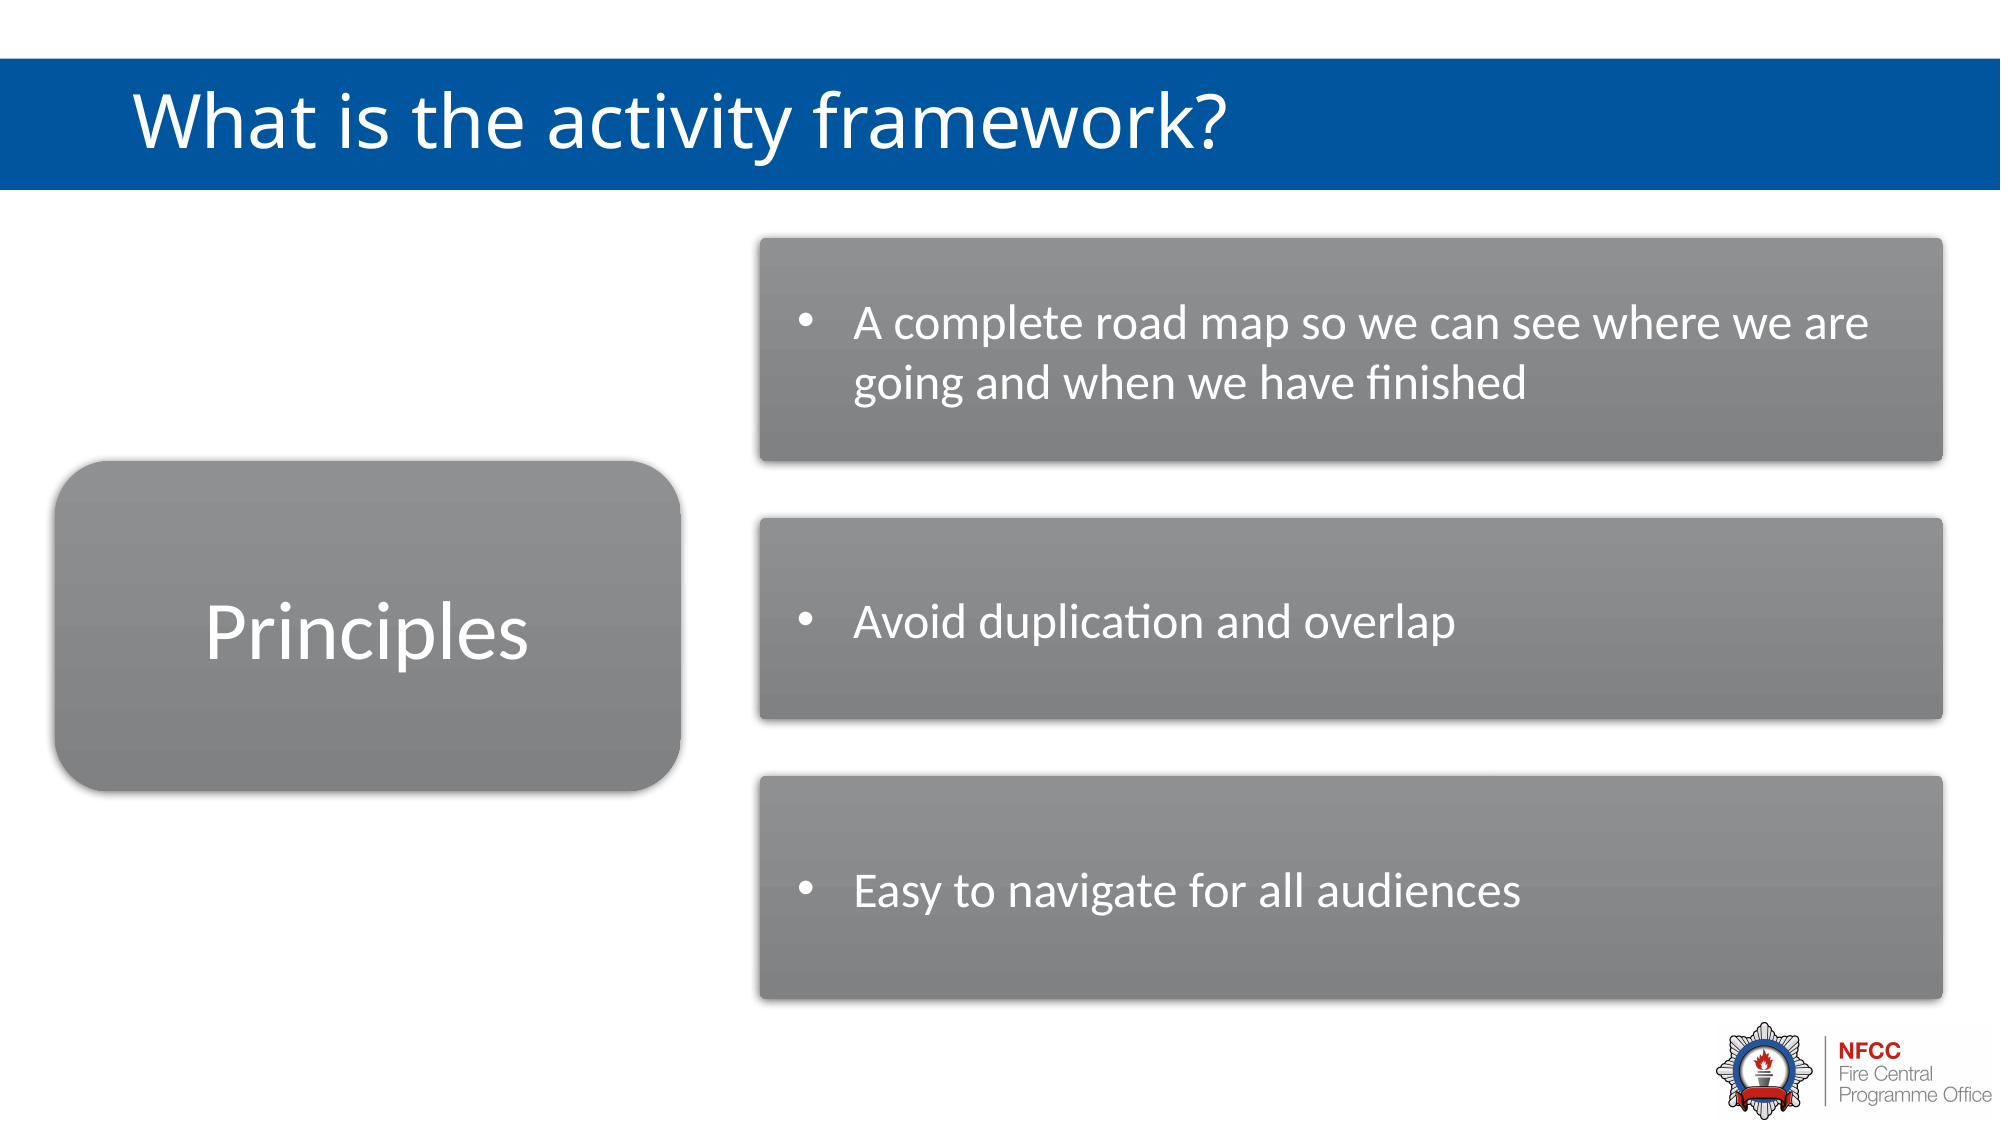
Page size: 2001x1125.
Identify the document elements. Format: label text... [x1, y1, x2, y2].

text_box A complete road map so we can see where we are going and when we have finished [759, 237, 1943, 461]
title What is the activity framework? [0, 58, 2000, 190]
text_box Principles [54, 460, 681, 792]
text_box Avoid duplication and overlap [759, 517, 1943, 720]
text_box Easy to navigate for all audiences [759, 775, 1943, 999]
picture [1716, 1022, 1992, 1120]
